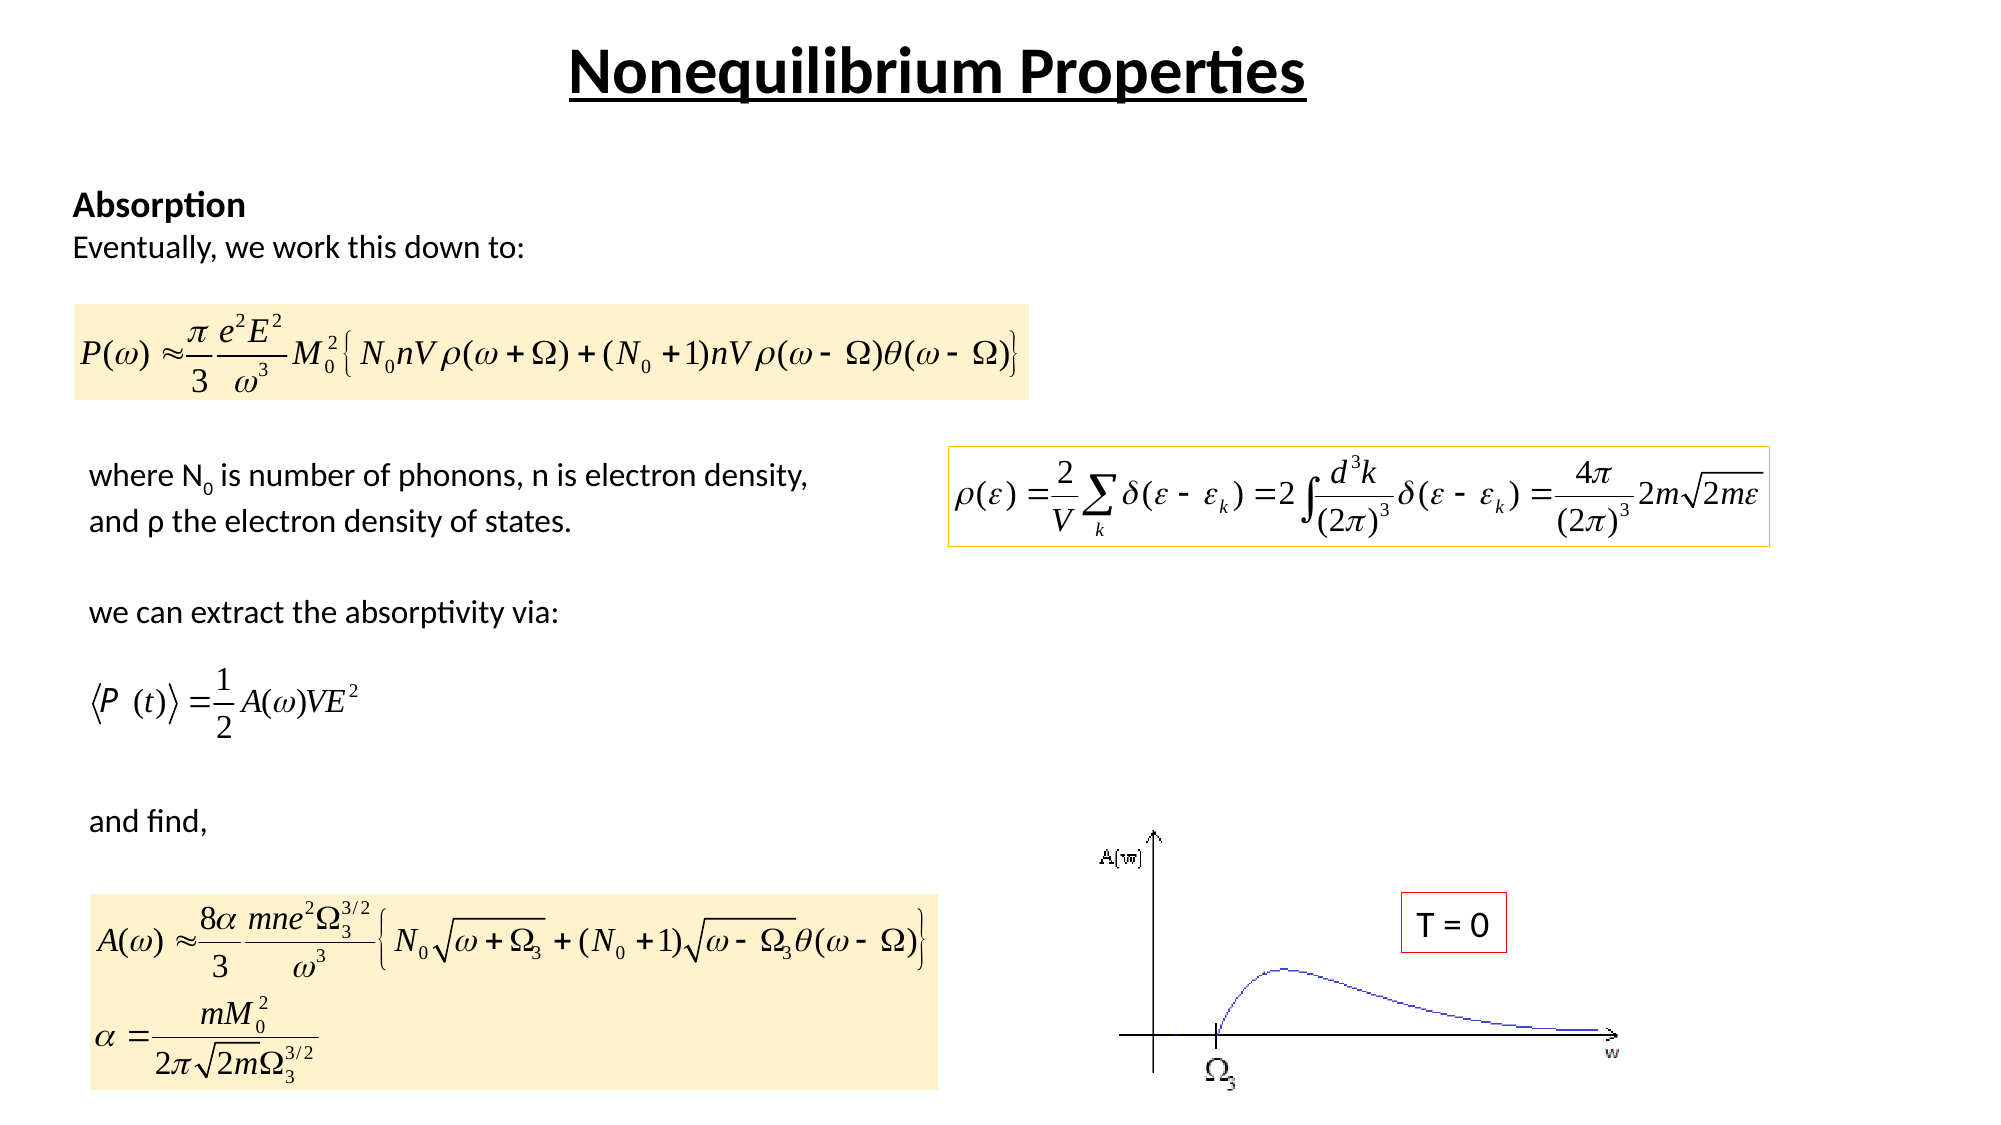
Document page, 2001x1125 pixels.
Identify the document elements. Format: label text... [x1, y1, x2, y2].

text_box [86, 659, 365, 745]
text_box Absorption Eventually, we work this down to: [57, 172, 757, 273]
text_box we can extract the absorptivity via: [73, 582, 839, 638]
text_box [73, 304, 1029, 401]
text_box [90, 893, 938, 1090]
text_box where N0 is number of phonons, n is electron density, and ρ the electron density of states. [73, 446, 839, 547]
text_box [948, 446, 1770, 547]
title Nonequilibrium Properties [536, 15, 1340, 116]
text_box and find, [73, 791, 296, 847]
picture [1083, 819, 1634, 1103]
